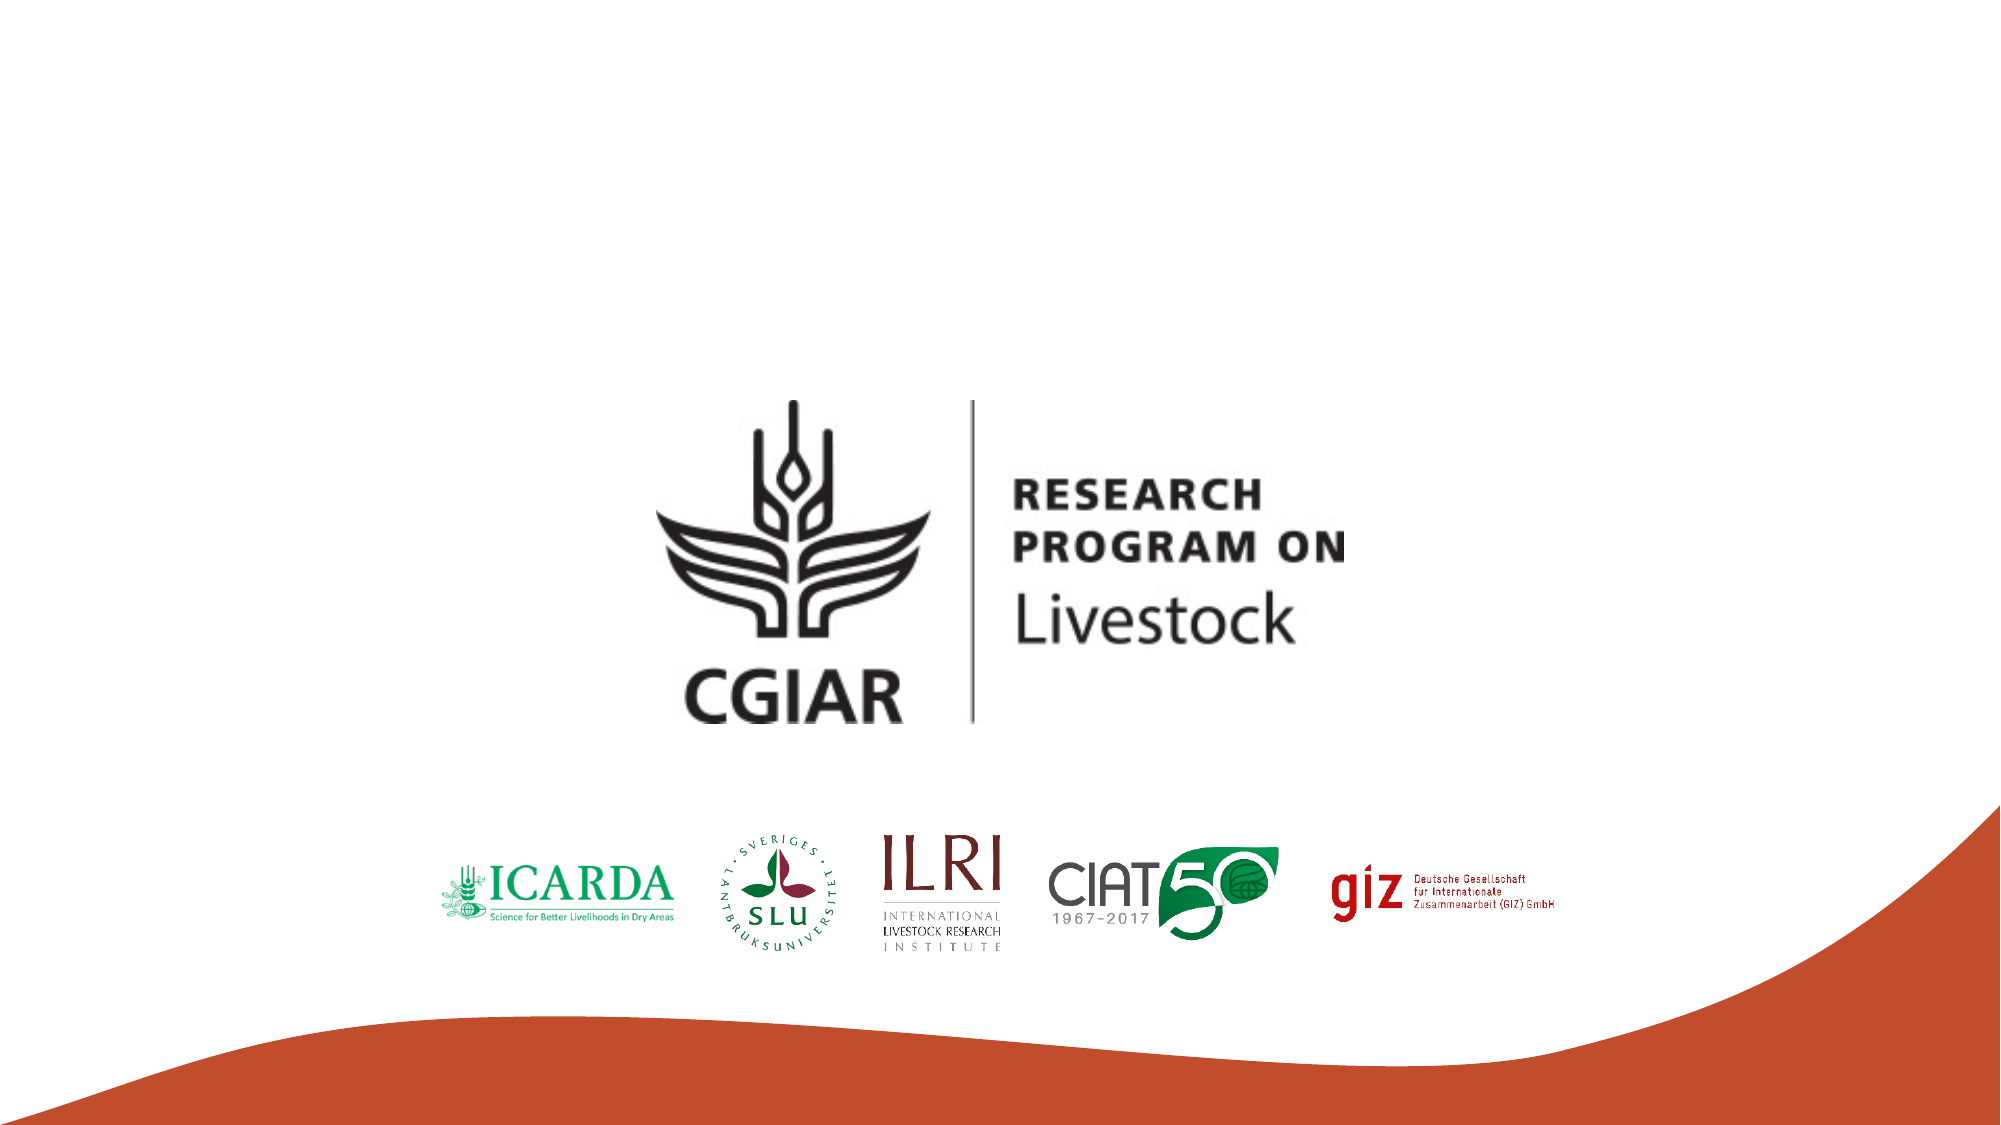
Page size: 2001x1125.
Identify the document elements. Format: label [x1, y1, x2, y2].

text_box [442, 835, 1558, 951]
picture [656, 400, 1344, 724]
text_box [0, 803, 2000, 1125]
